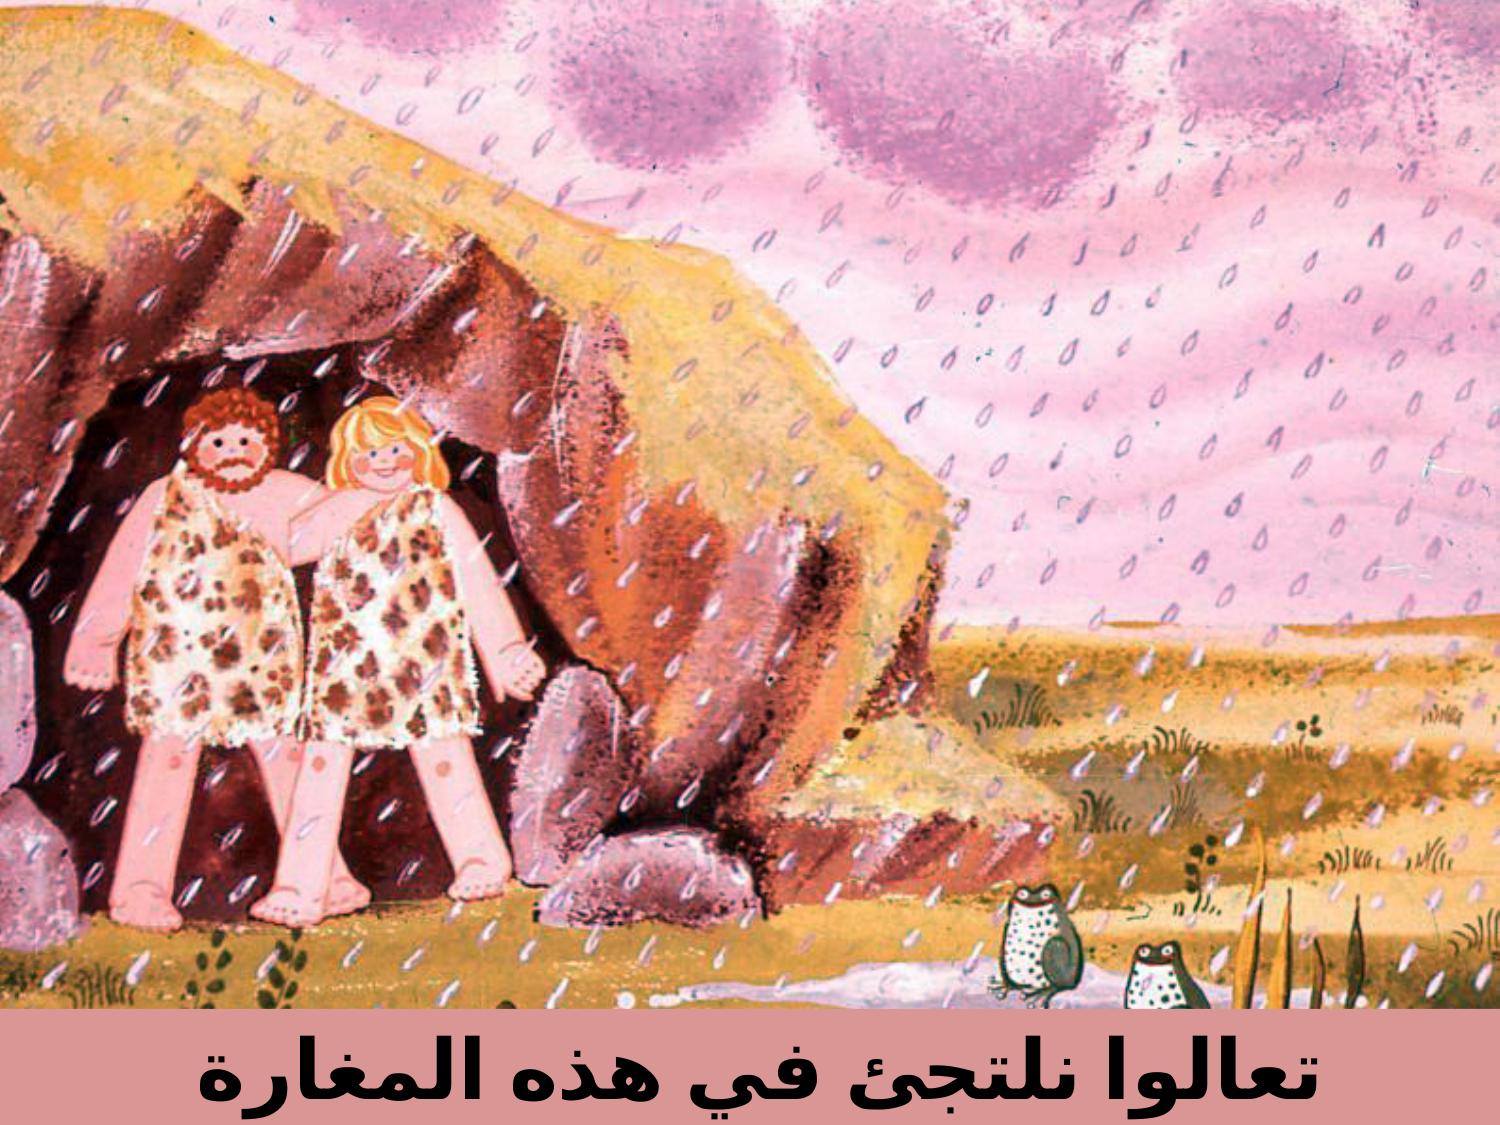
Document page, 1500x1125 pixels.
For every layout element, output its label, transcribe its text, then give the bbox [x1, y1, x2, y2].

text_box تعالوا نلتجئ في هذه المغارة لنحتمي من العاصفة [0, 1026, 1500, 1125]
picture [0, 0, 1500, 1020]
